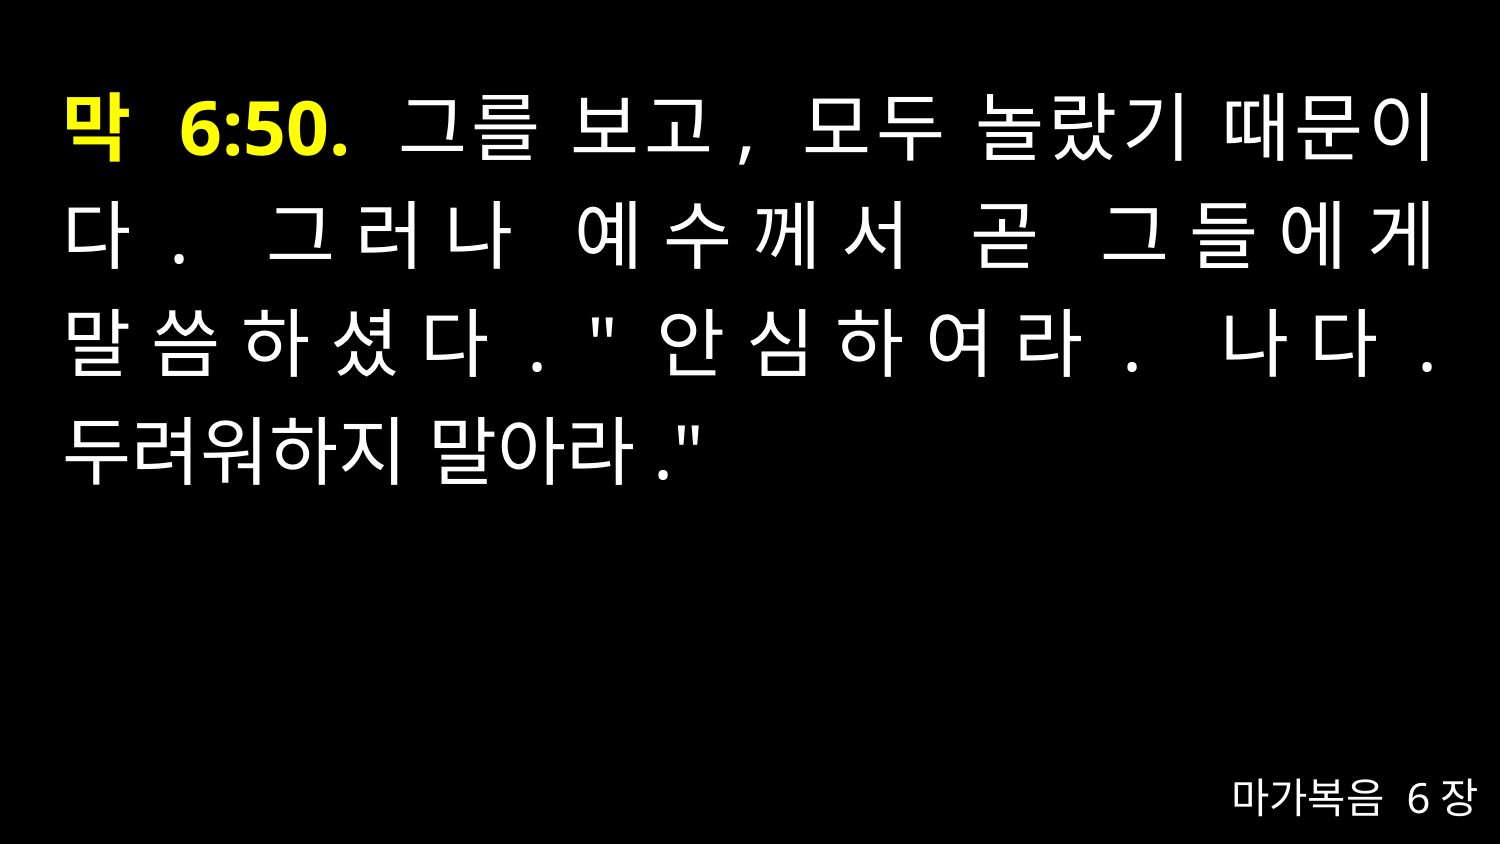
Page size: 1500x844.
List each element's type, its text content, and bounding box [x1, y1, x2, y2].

subtitle 마가복음 6장 [916, 770, 1500, 844]
title 막 6:50. 그를 보고, 모두 놀랐기 때문이다. 그러나 예수께서 곧 그들에게 말씀하셨다. "안심하여라. 나다. 두려워하지 말아라." [0, 0, 1500, 844]
